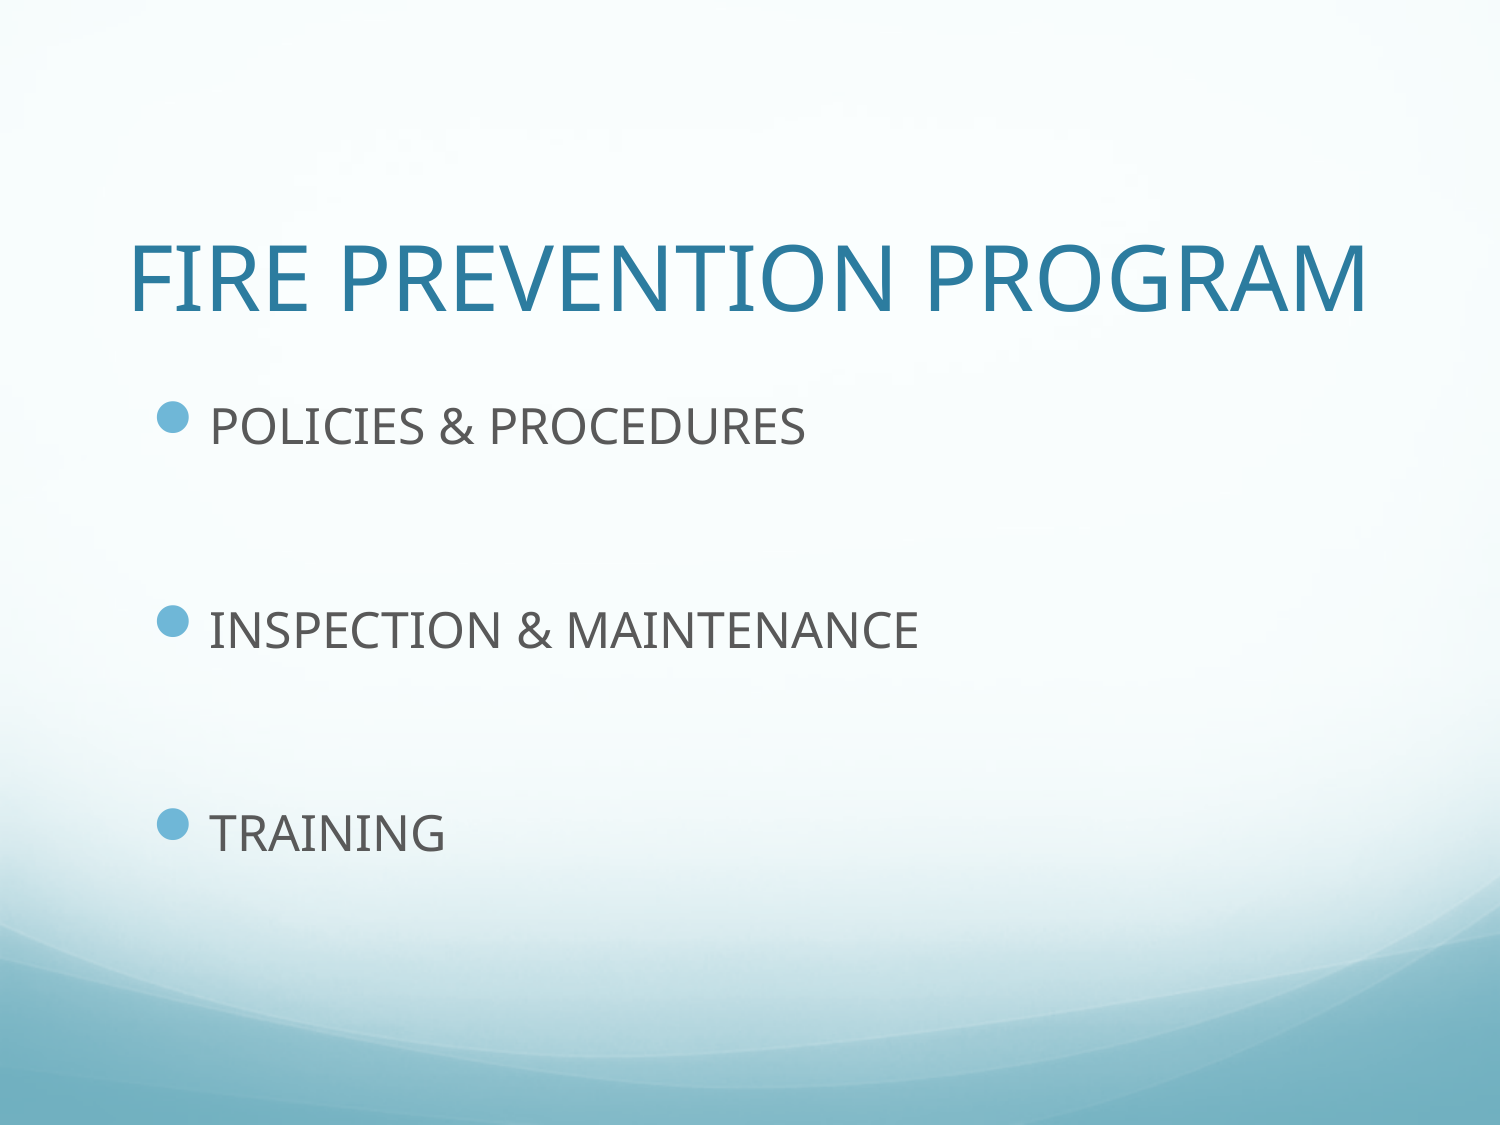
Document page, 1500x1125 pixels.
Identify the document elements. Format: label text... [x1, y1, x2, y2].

list POLICIES & PROCEDURES INSPECTION & MAINTENANCE TRAINING [137, 387, 1410, 1000]
title FIRE PREVENTION PROGRAM [90, 37, 1410, 338]
